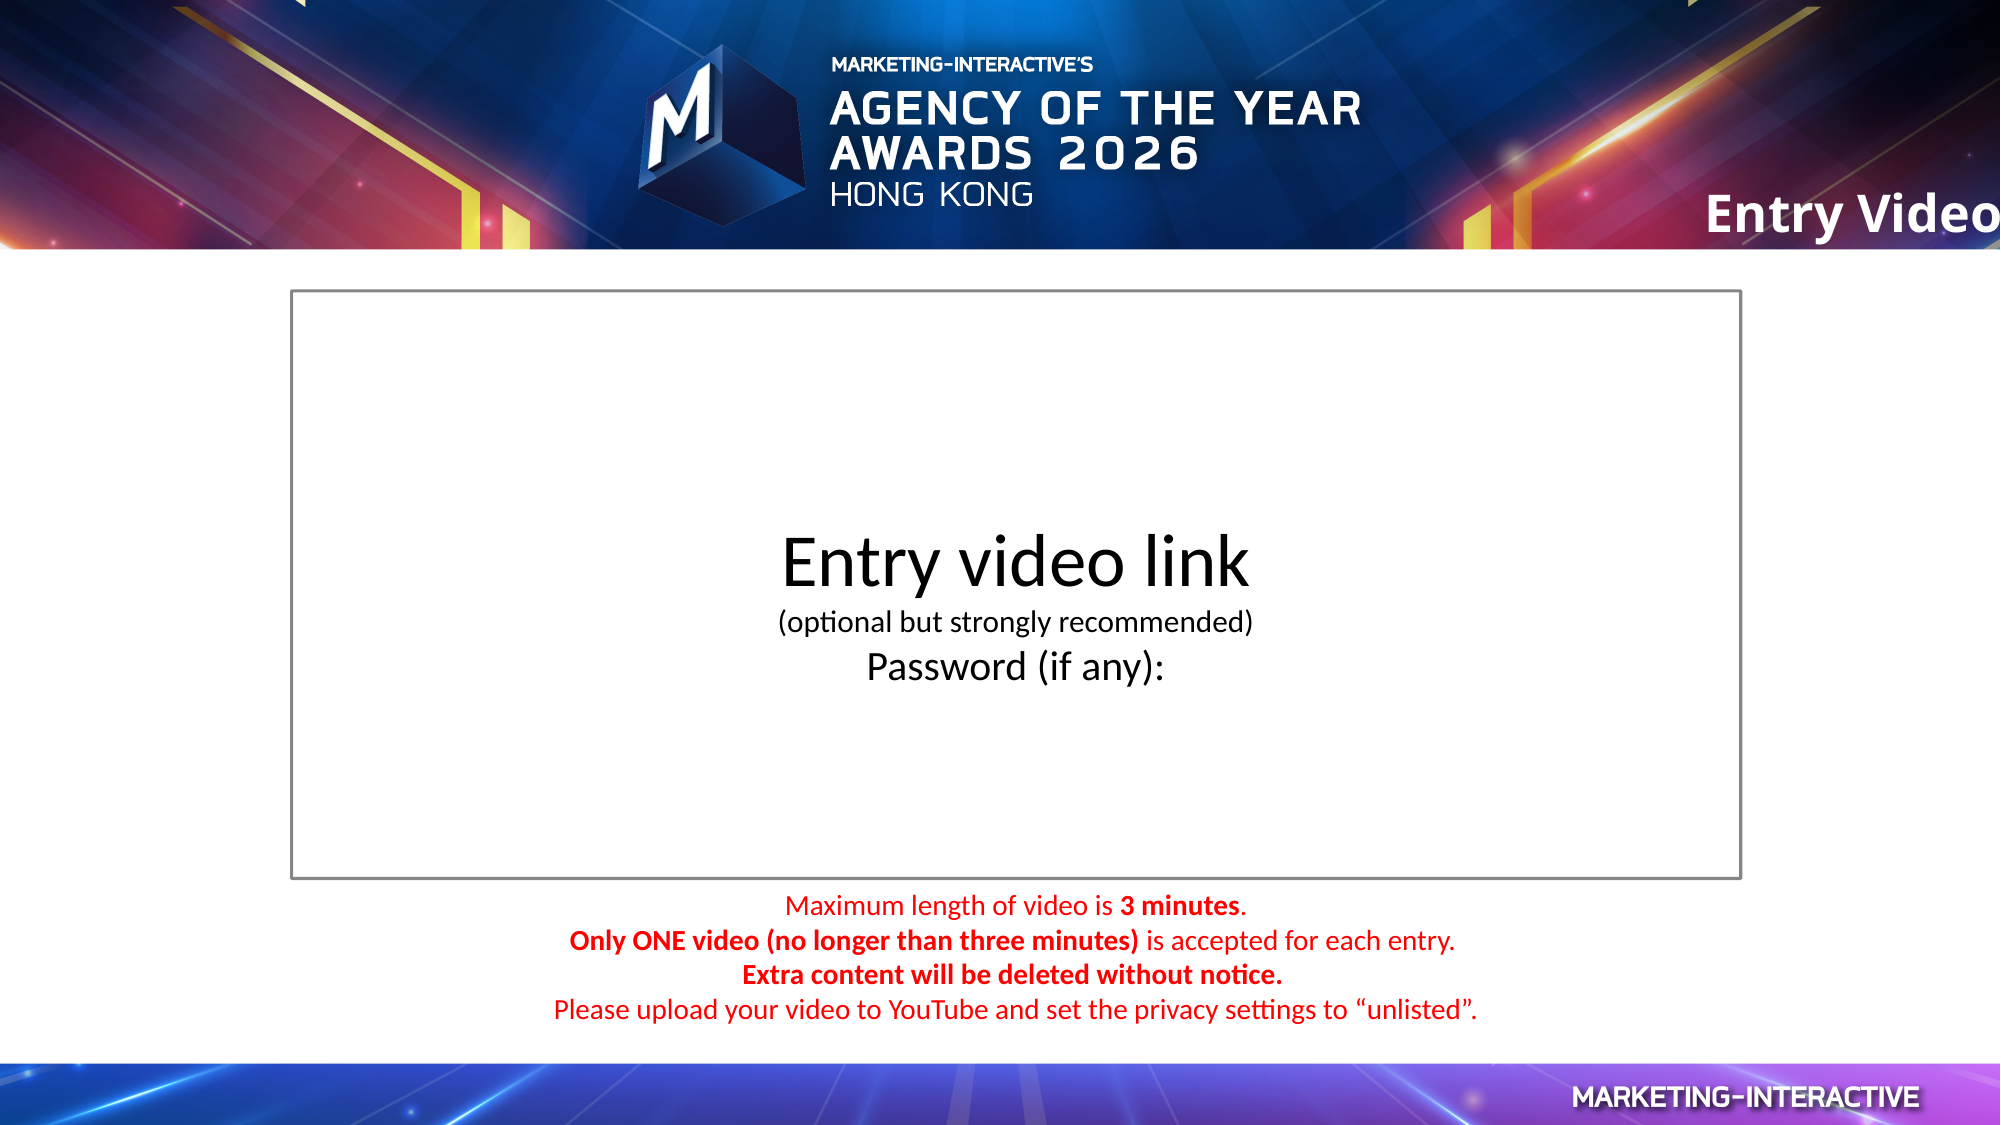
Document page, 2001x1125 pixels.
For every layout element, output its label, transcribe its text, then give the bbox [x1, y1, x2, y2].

picture [0, 0, 2000, 1125]
text_box Entry video link (optional but strongly recommended) Password (if any): [291, 290, 1741, 878]
text_box Maximum length of video is 3 minutes. Only ONE video (no longer than three minutes) is accepted for each entry. Extra content will be deleted without notice. Please upload your video to YouTube and set the privacy settings to “unlisted”. [291, 878, 1741, 1033]
text_box Entry Video [1690, 168, 2000, 256]
